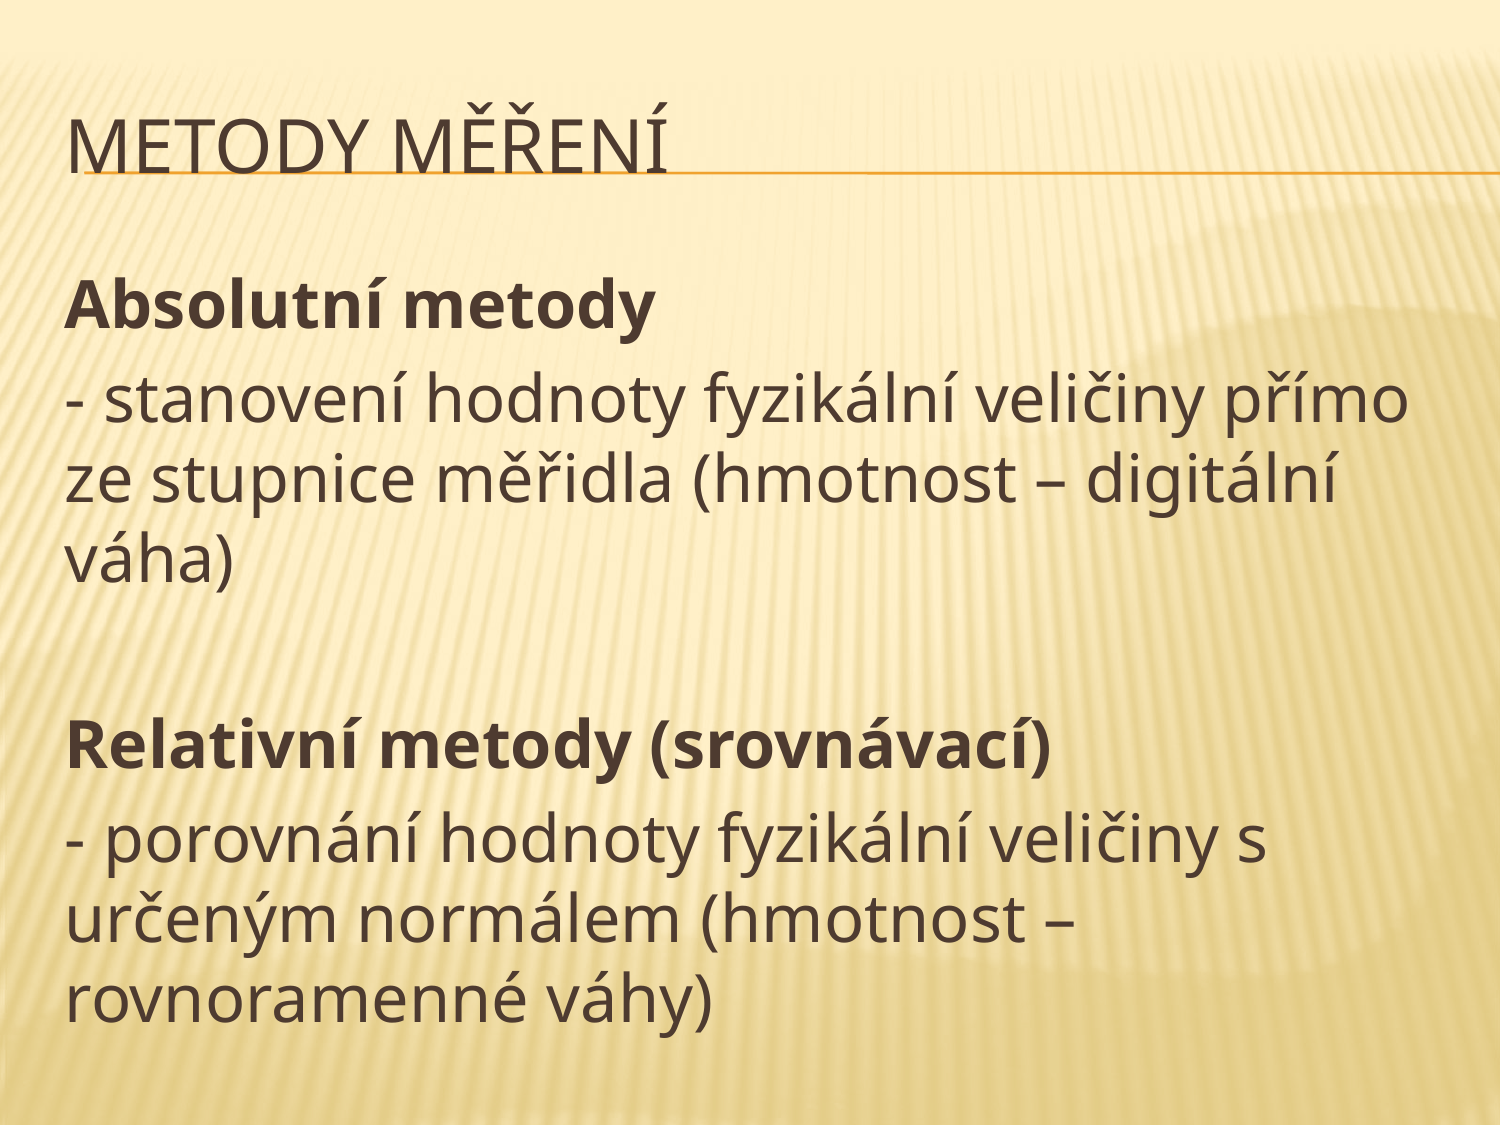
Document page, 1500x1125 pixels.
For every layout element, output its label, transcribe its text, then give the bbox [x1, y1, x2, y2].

title Metody měření [50, 75, 1475, 213]
list Absolutní metody - stanovení hodnoty fyzikální veličiny přímo ze stupnice měřidla (hmotnost – digitální váha) Relativní metody (srovnávací) - porovnání hodnoty fyzikální veličiny s určeným normálem (hmotnost – rovnoramenné váhy) [50, 254, 1475, 998]
